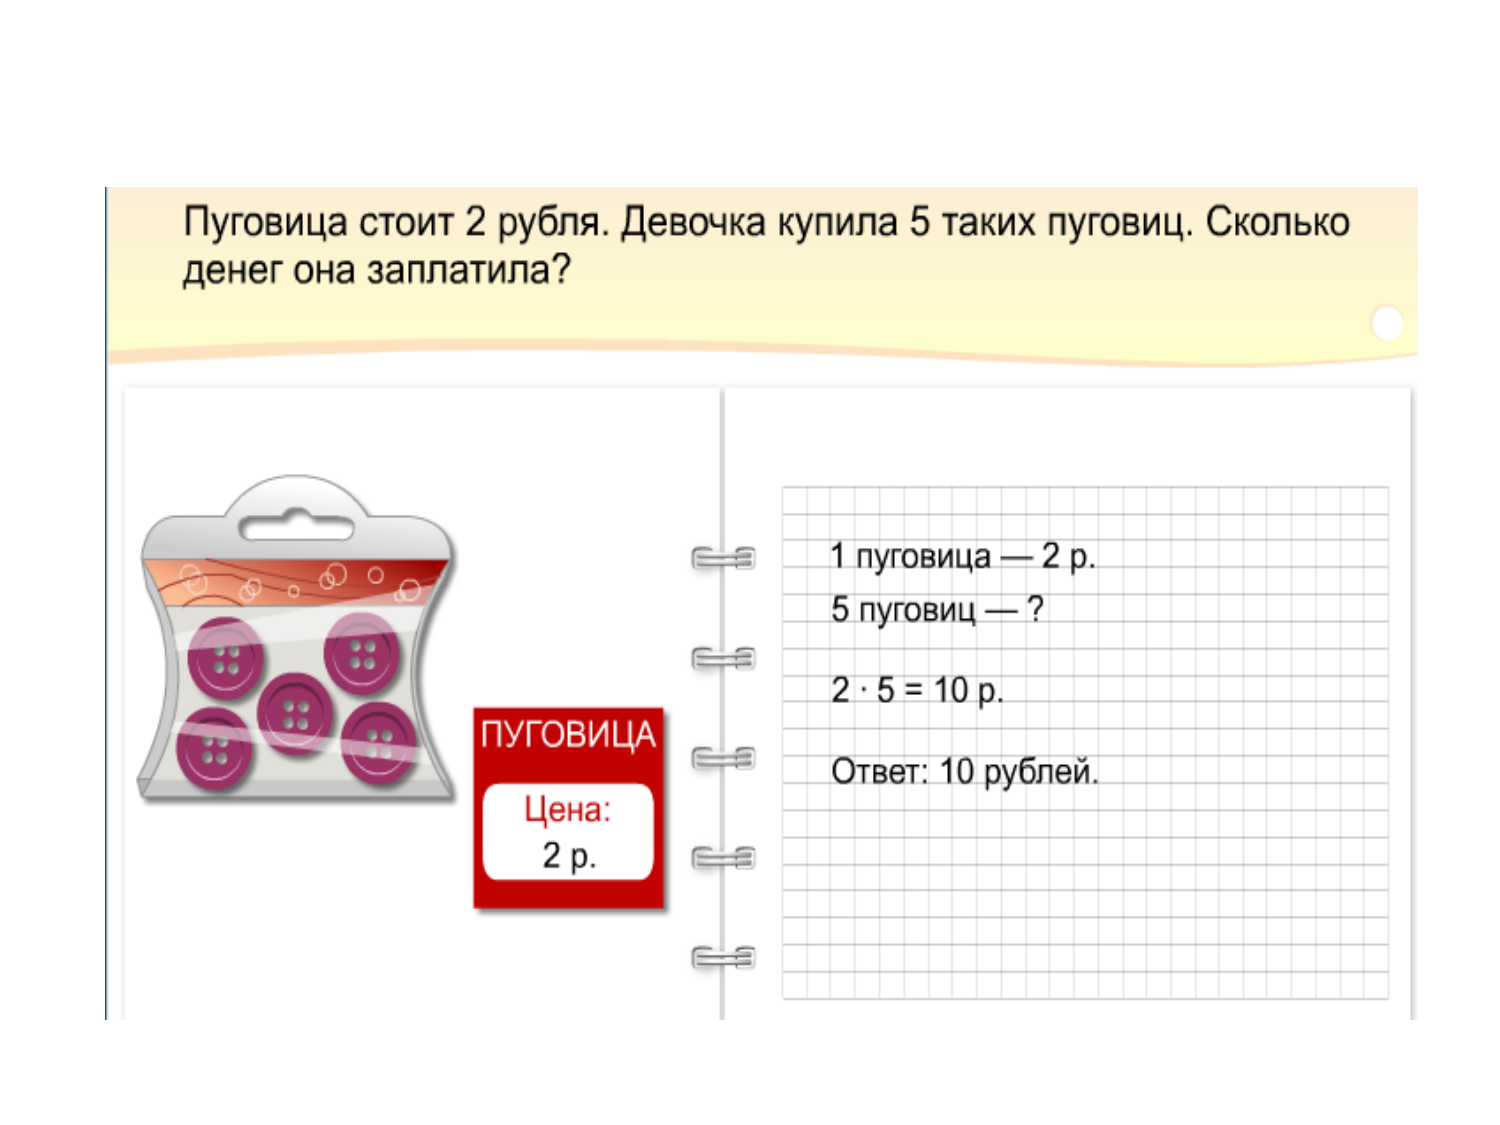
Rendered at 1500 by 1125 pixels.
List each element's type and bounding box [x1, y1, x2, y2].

list [105, 187, 1419, 1020]
